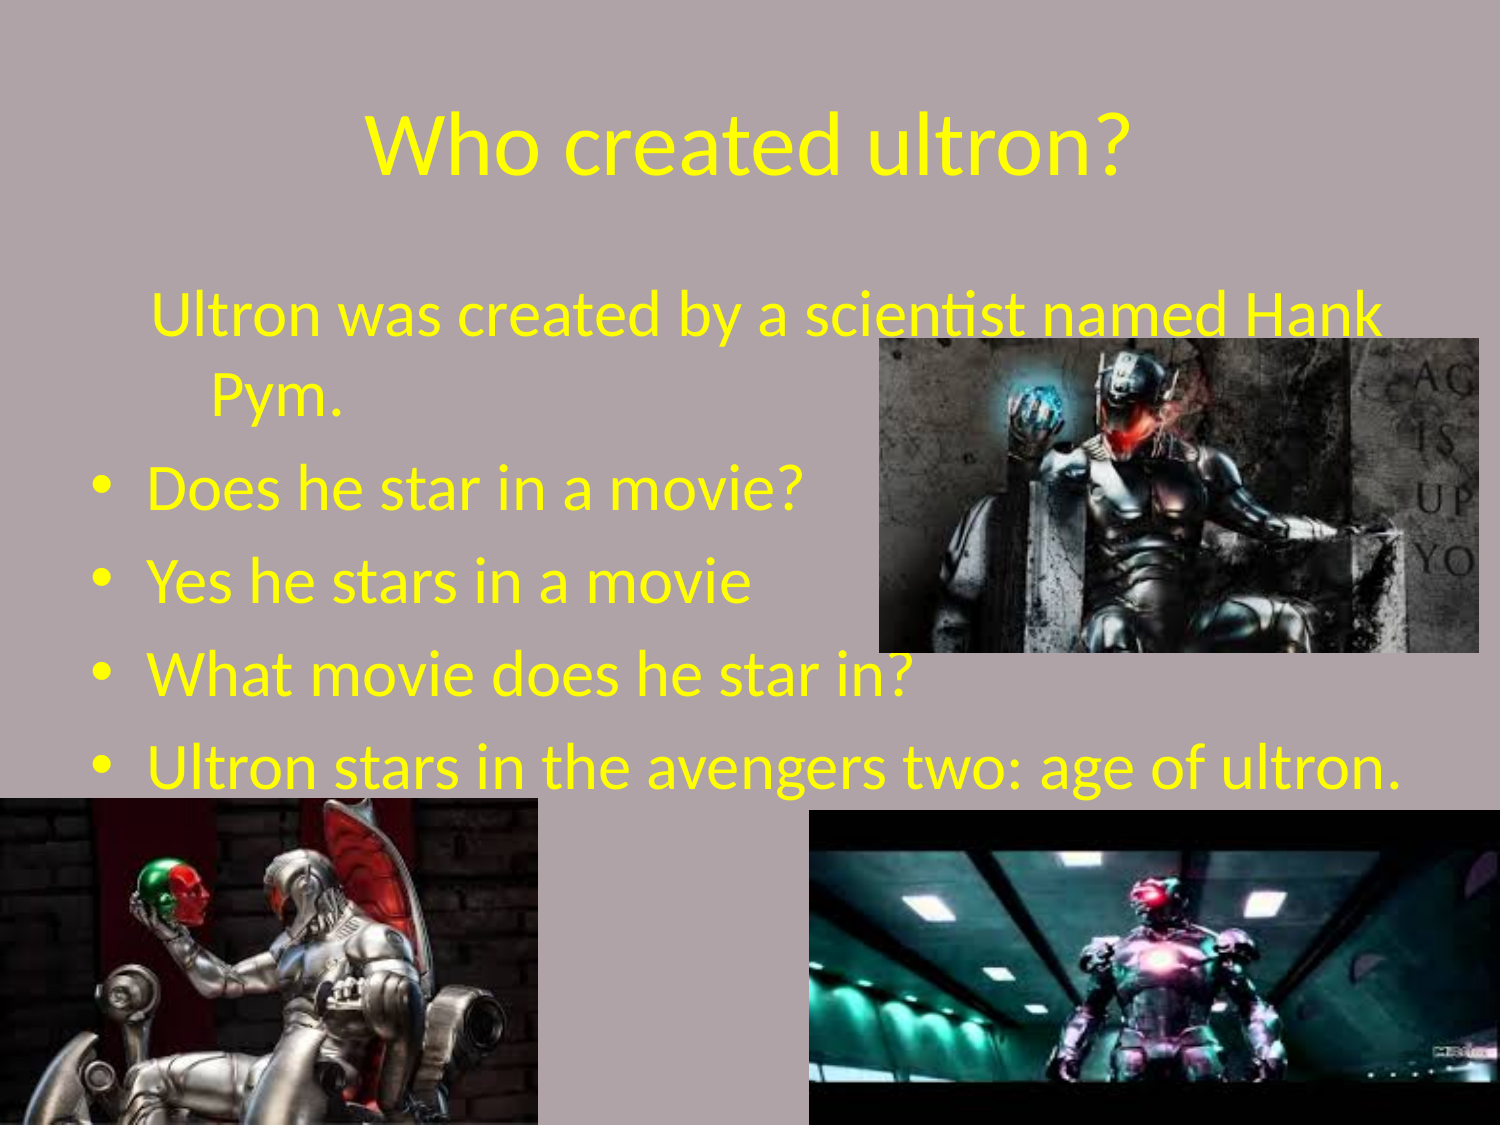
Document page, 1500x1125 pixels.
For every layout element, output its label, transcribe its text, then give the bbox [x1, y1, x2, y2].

picture [808, 810, 1500, 1125]
list Ultron was created by a scientist named Hank Pym. Does he star in a movie? Yes he stars in a movie What movie does he star in? Ultron stars in the avengers two: age of ultron. [75, 262, 1425, 1005]
picture [0, 798, 538, 1125]
picture [879, 337, 1479, 653]
title Who created ultron? [75, 45, 1425, 233]
